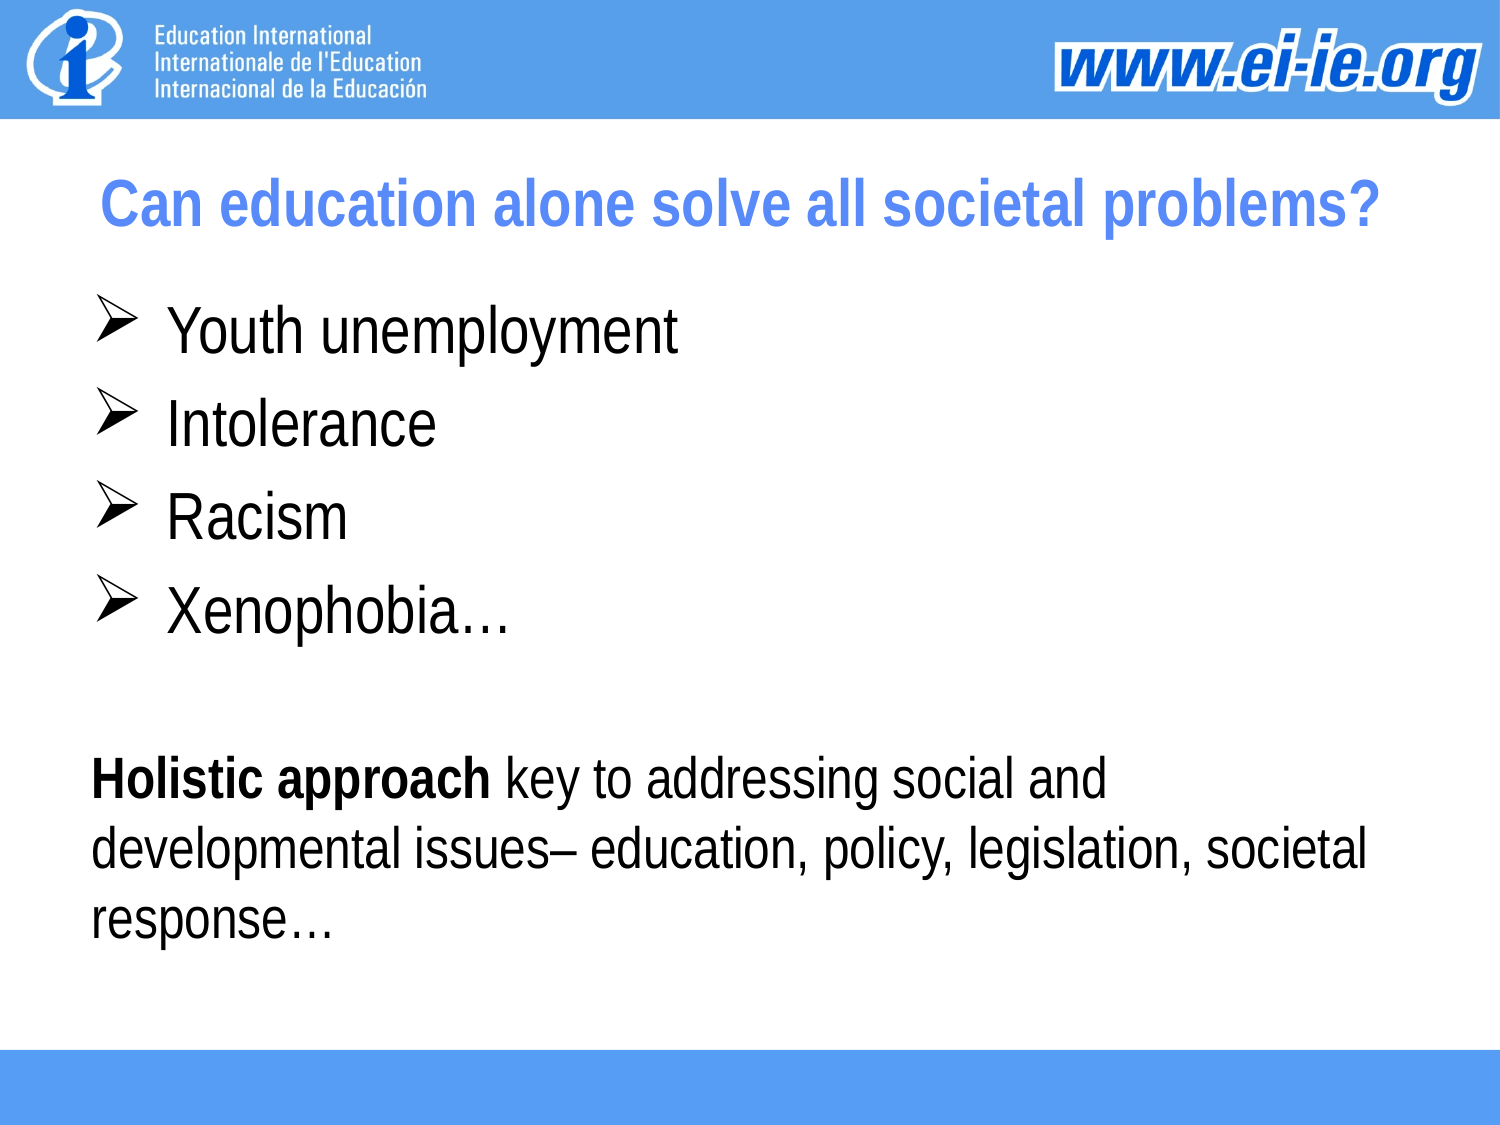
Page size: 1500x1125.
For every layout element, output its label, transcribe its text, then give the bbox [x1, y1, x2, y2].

list Youth unemployment Intolerance Racism Xenophobia… Holistic approach key to addressing social and developmental issues– education, policy, legislation, societal response… [76, 278, 1437, 1017]
title Can education alone solve all societal problems? [75, 125, 1425, 275]
picture [0, 0, 1500, 131]
